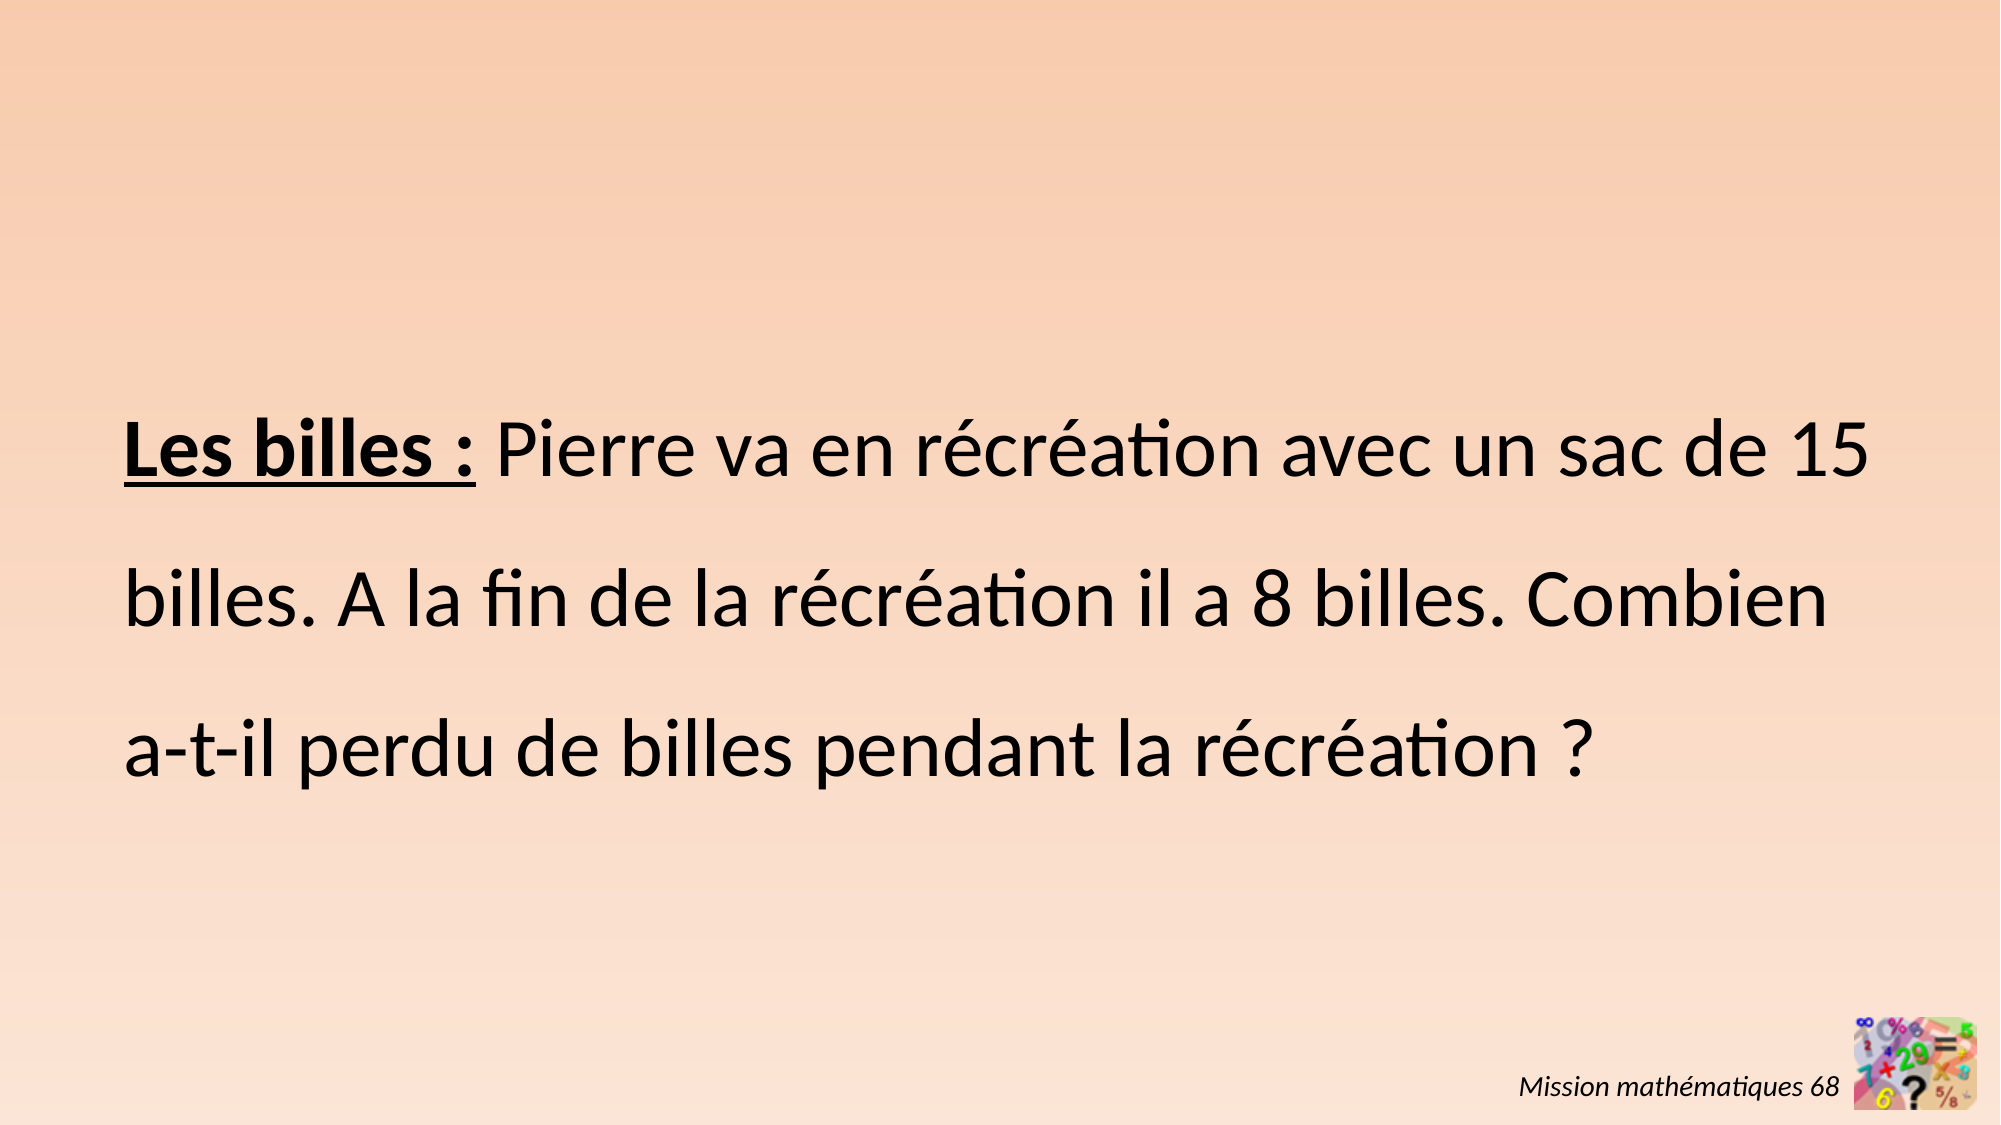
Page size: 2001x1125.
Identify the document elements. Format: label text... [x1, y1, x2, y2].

text_box Les billes : Pierre va en récréation avec un sac de 15 billes. A la fin de la récréation il a 8 billes. Combien a-t-il perdu de billes pendant la récréation ? [109, 335, 1891, 801]
text_box Mission mathématiques 68 [1501, 1059, 1854, 1110]
picture [1854, 1017, 1977, 1110]
